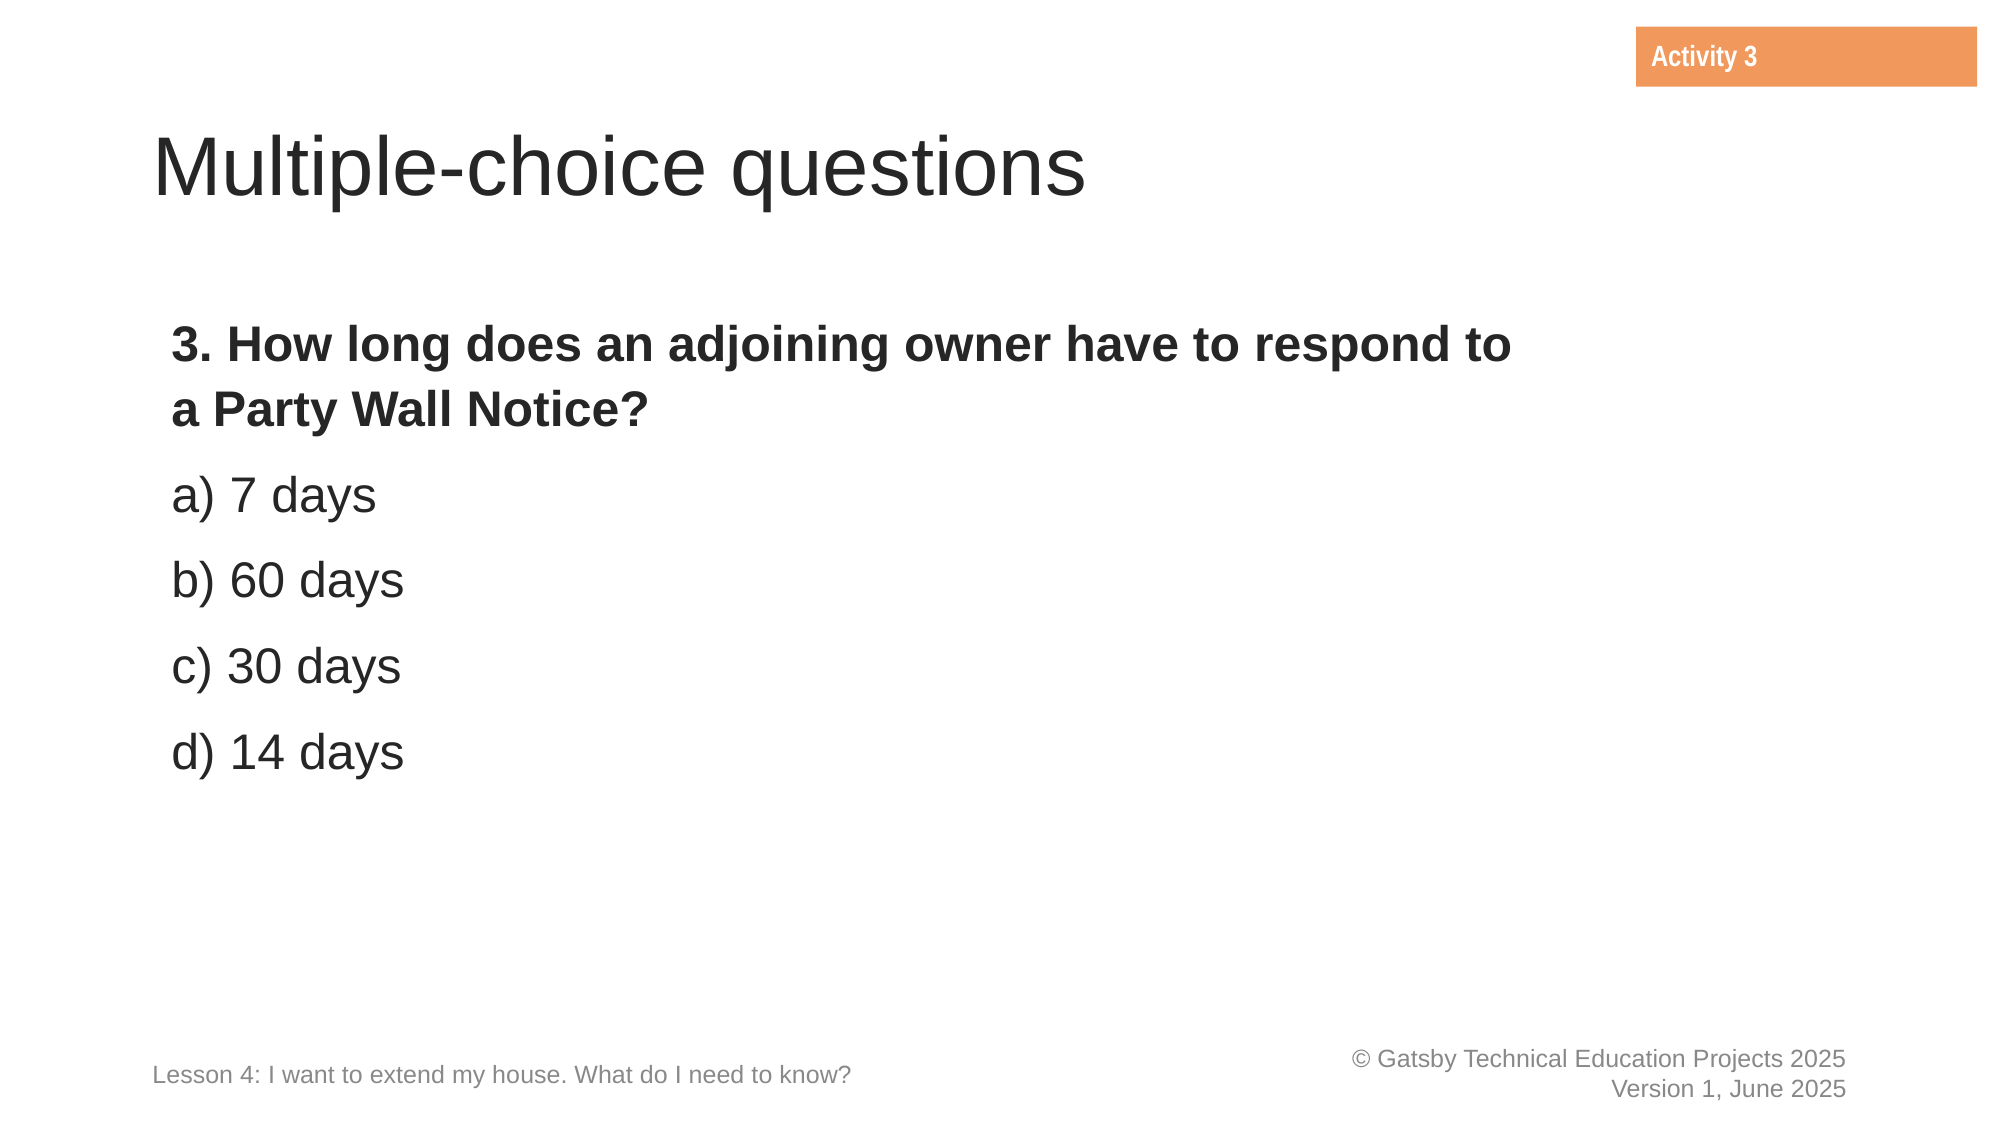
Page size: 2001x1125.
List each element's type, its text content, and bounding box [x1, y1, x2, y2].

list Lesson 4: I want to extend my house. What do I need to know? [137, 1042, 900, 1103]
list 3. How long does an adjoining owner have to respond to a Party Wall Notice? a) 7 days b) 60 days c) 30 days d) 14 days [137, 299, 1550, 1014]
title Multiple-choice questions [137, 59, 1863, 278]
list Activity 3 [1636, 26, 1978, 87]
